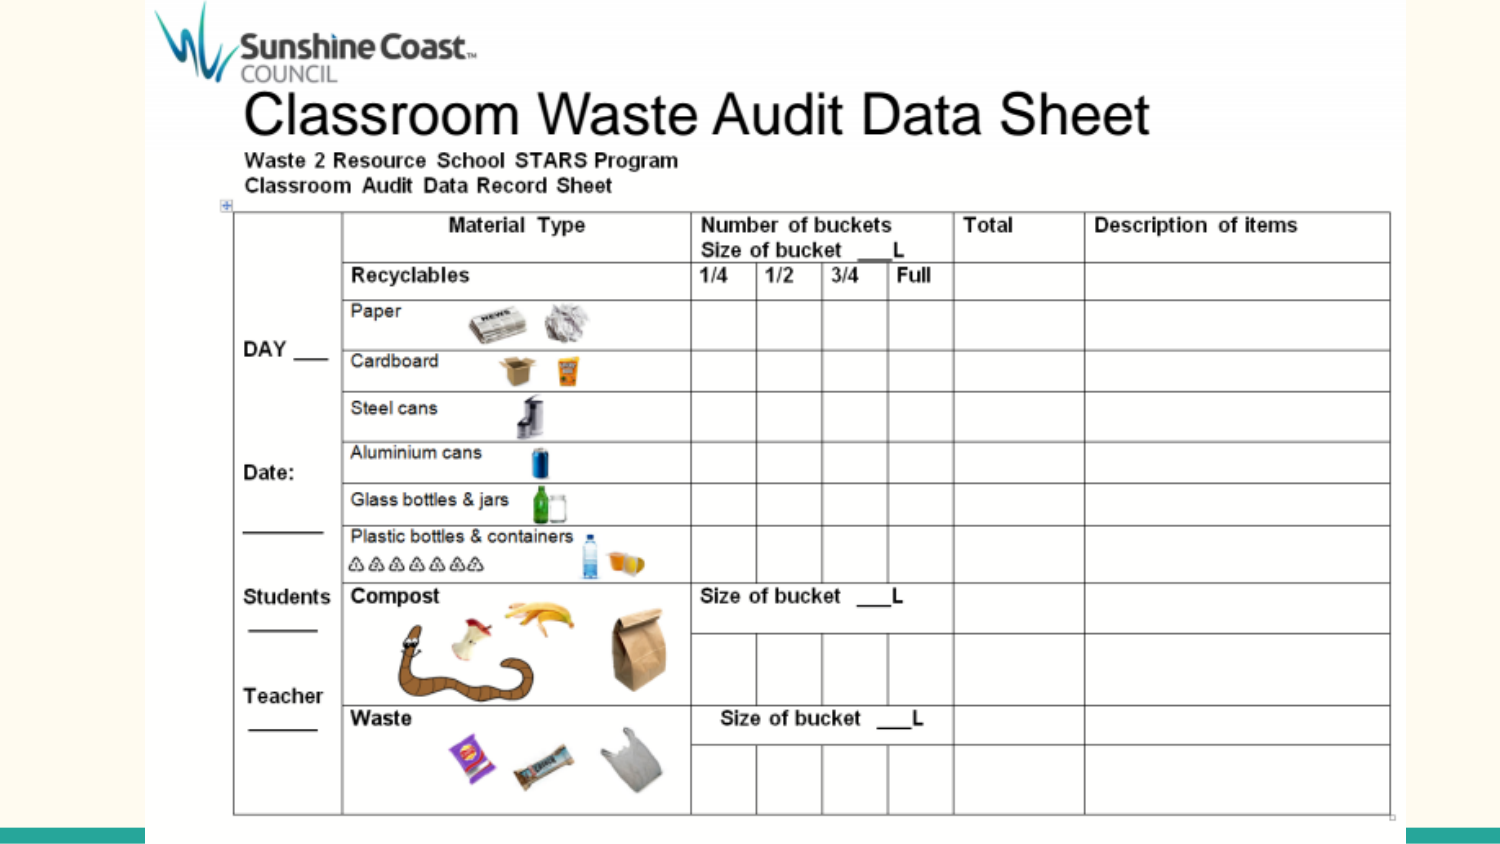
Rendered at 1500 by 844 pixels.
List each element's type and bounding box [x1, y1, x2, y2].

picture [145, 0, 1407, 844]
